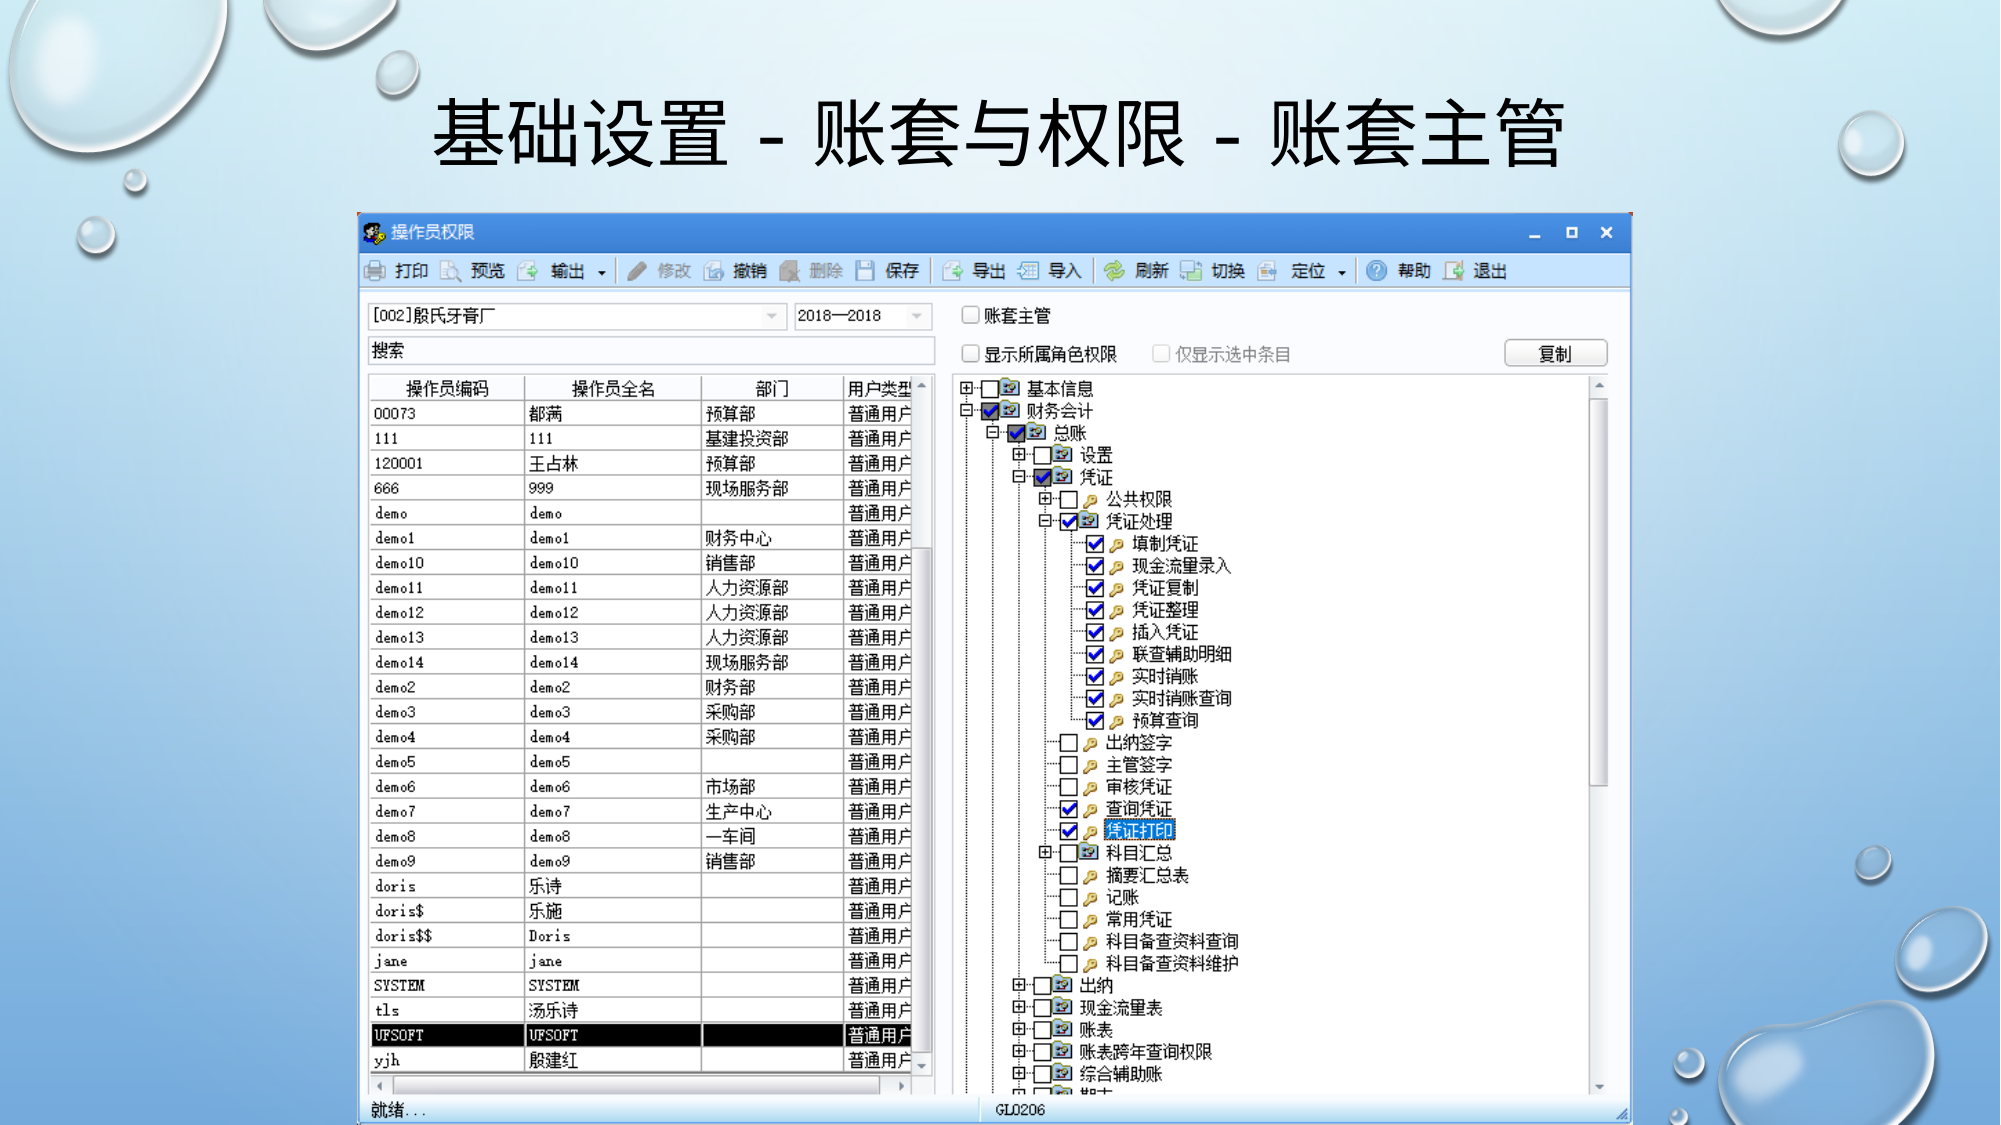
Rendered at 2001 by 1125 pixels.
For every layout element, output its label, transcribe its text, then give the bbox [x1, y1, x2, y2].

title 基础设置-账套与权限-账套主管 [149, 6, 1851, 269]
picture [0, 0, 2000, 1125]
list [357, 212, 1634, 1125]
